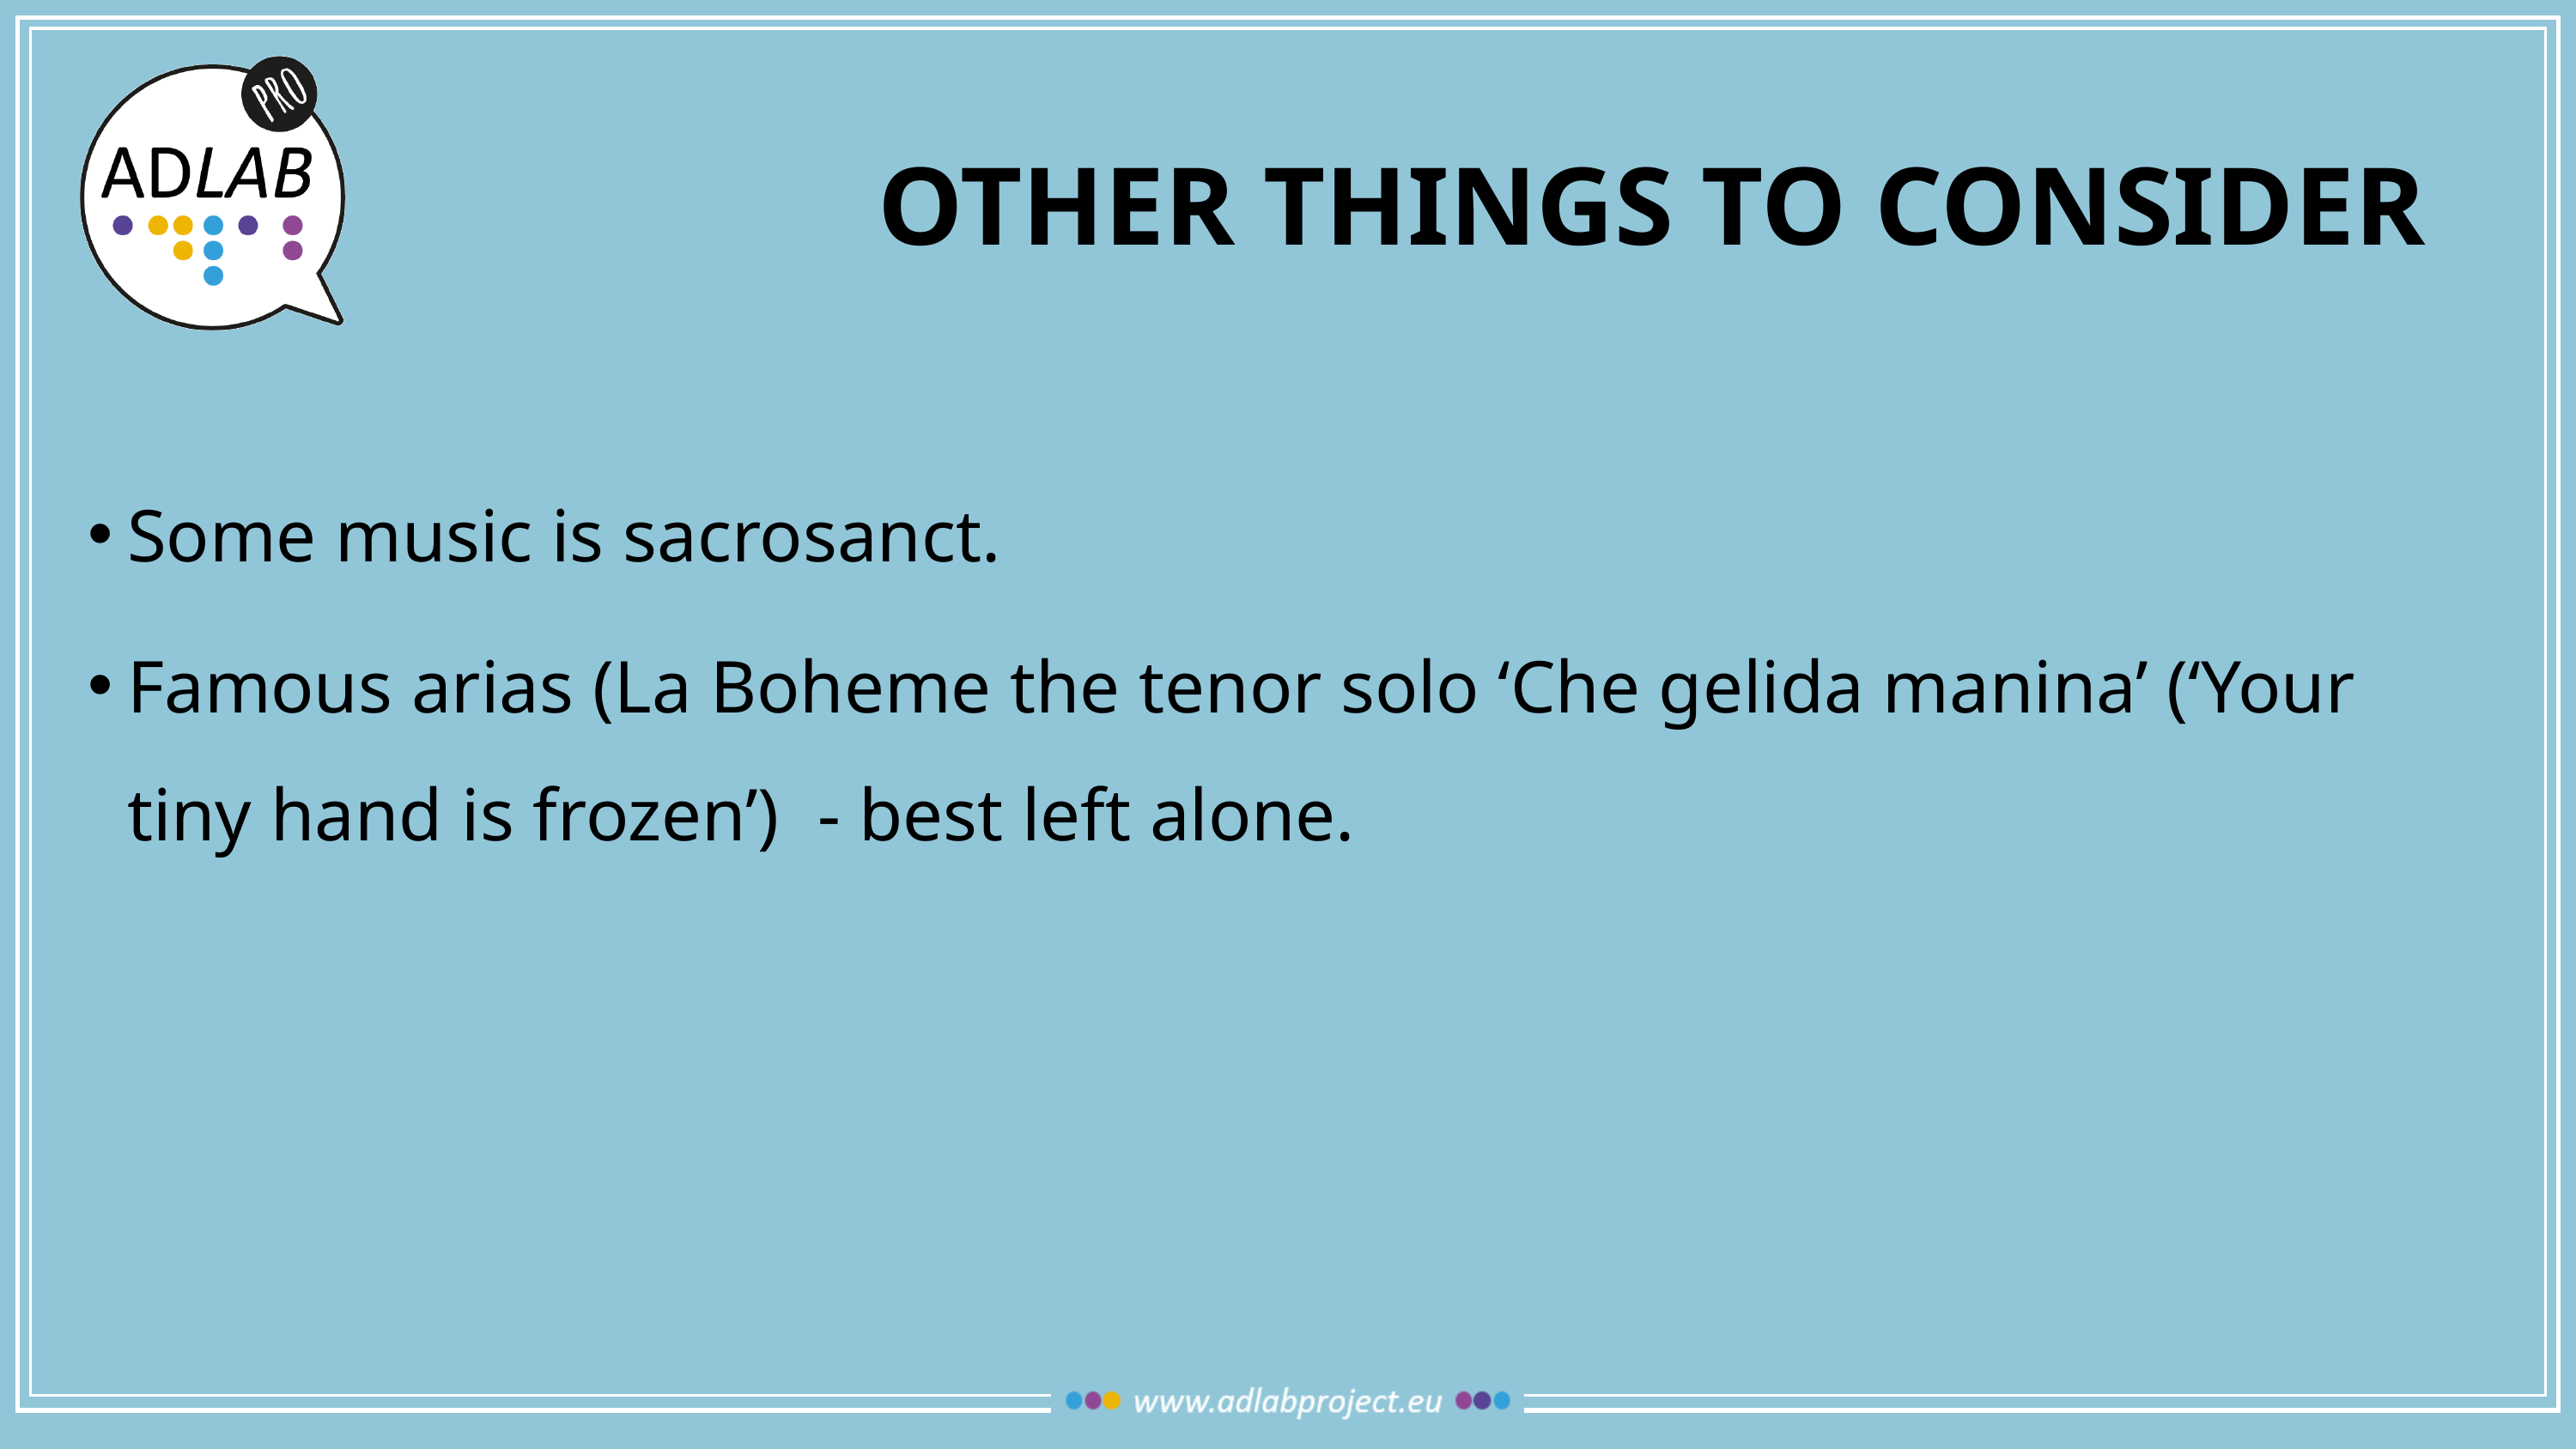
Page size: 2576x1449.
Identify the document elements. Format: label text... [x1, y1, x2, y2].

title Other things to consider [384, 70, 2467, 351]
picture [72, 49, 353, 330]
list Some music is sacrosanct. Famous arias (La Boheme the tenor solo ‘Che gelida manina’ (‘Your tiny hand is frozen’) - best left alone. [75, 440, 2501, 1122]
picture [1051, 1378, 1524, 1429]
